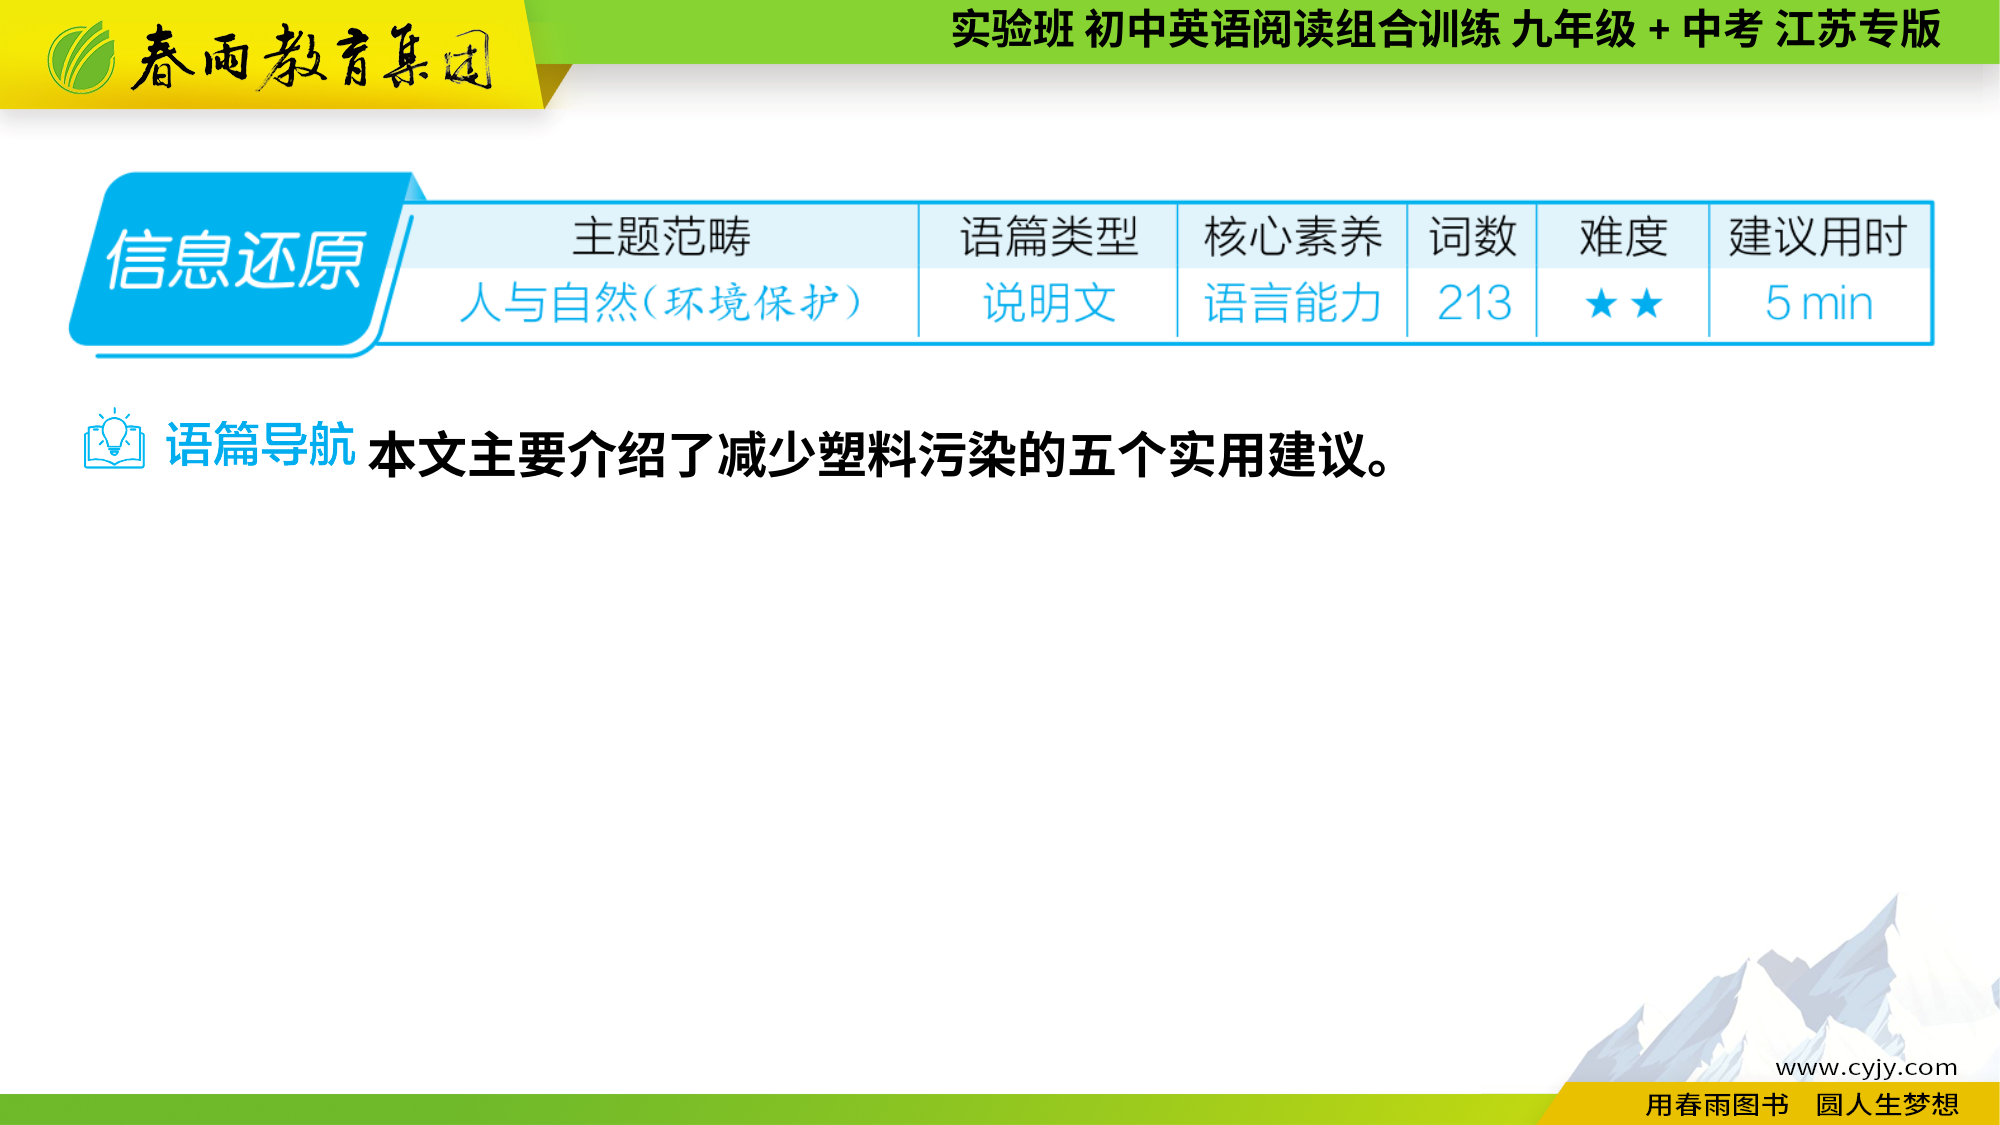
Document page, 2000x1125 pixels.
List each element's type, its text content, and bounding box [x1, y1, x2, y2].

list 本文主要介绍了减少塑料污染的五个实用建议。 [59, 385, 1944, 481]
picture [0, 0, 2000, 1125]
